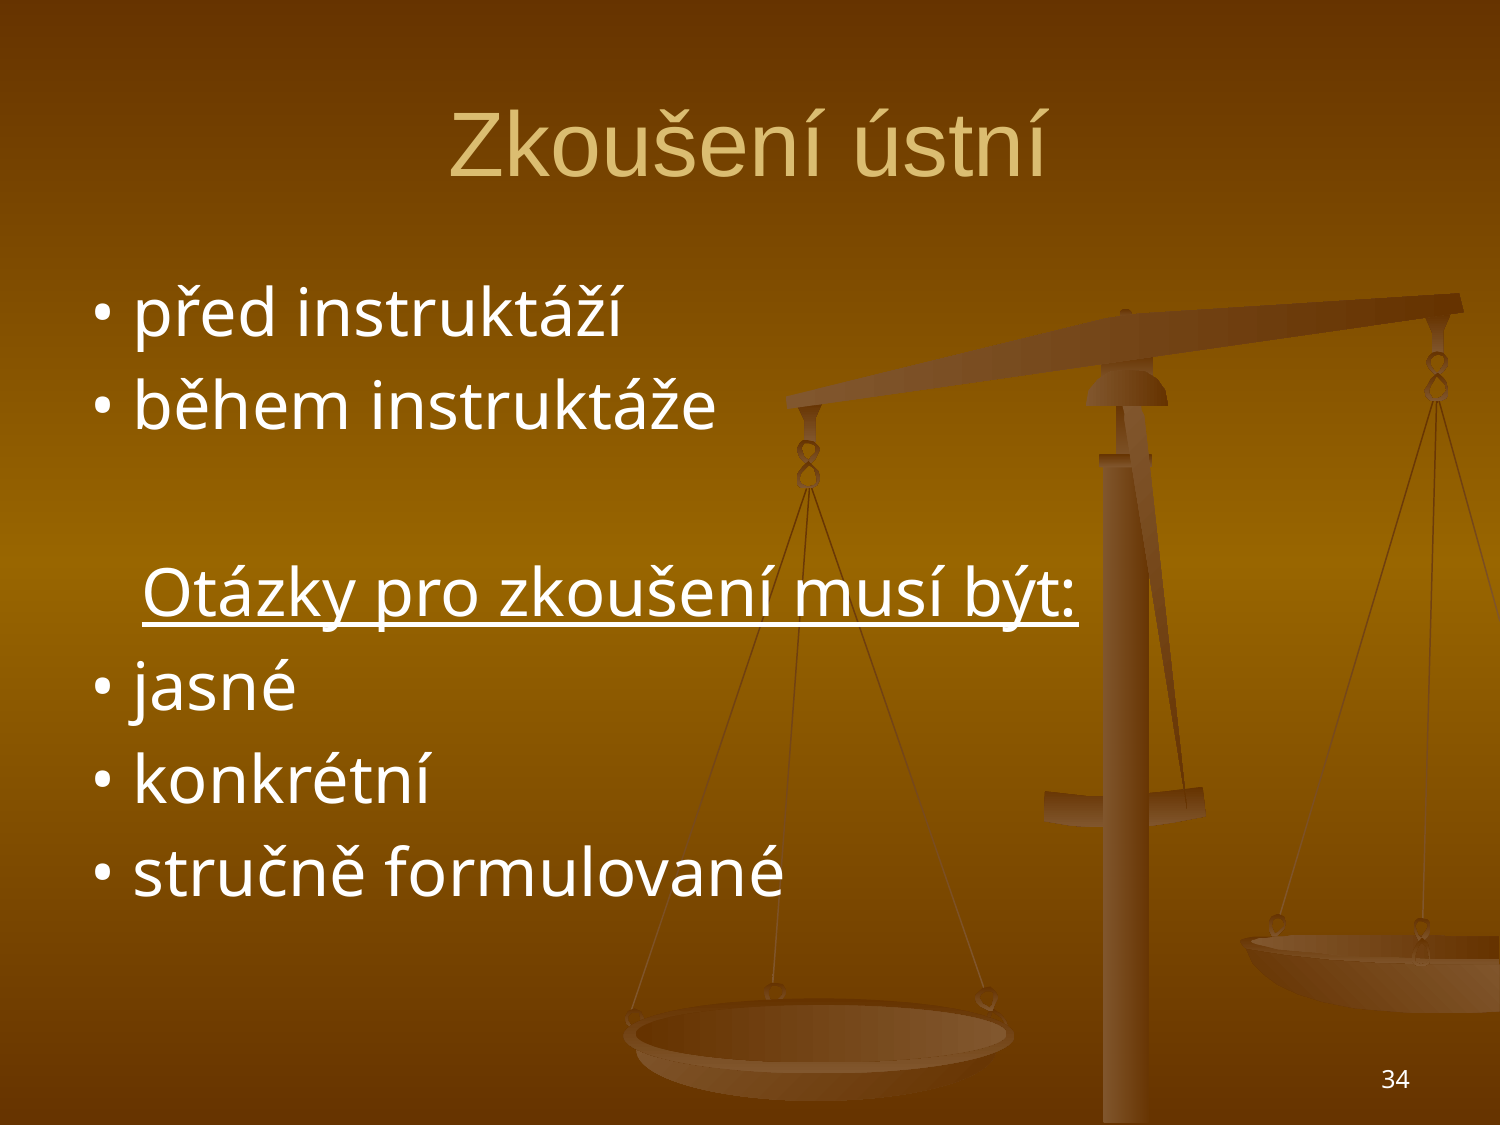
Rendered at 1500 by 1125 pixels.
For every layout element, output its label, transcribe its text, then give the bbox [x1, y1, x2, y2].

slide_number 34 [1074, 1029, 1426, 1106]
title Zkoušení ústní [74, 45, 1426, 234]
list • před instruktáží • během instruktáže Otázky pro zkoušení musí být: • jasné • konkrétní • stručně formulované [74, 262, 1426, 1006]
